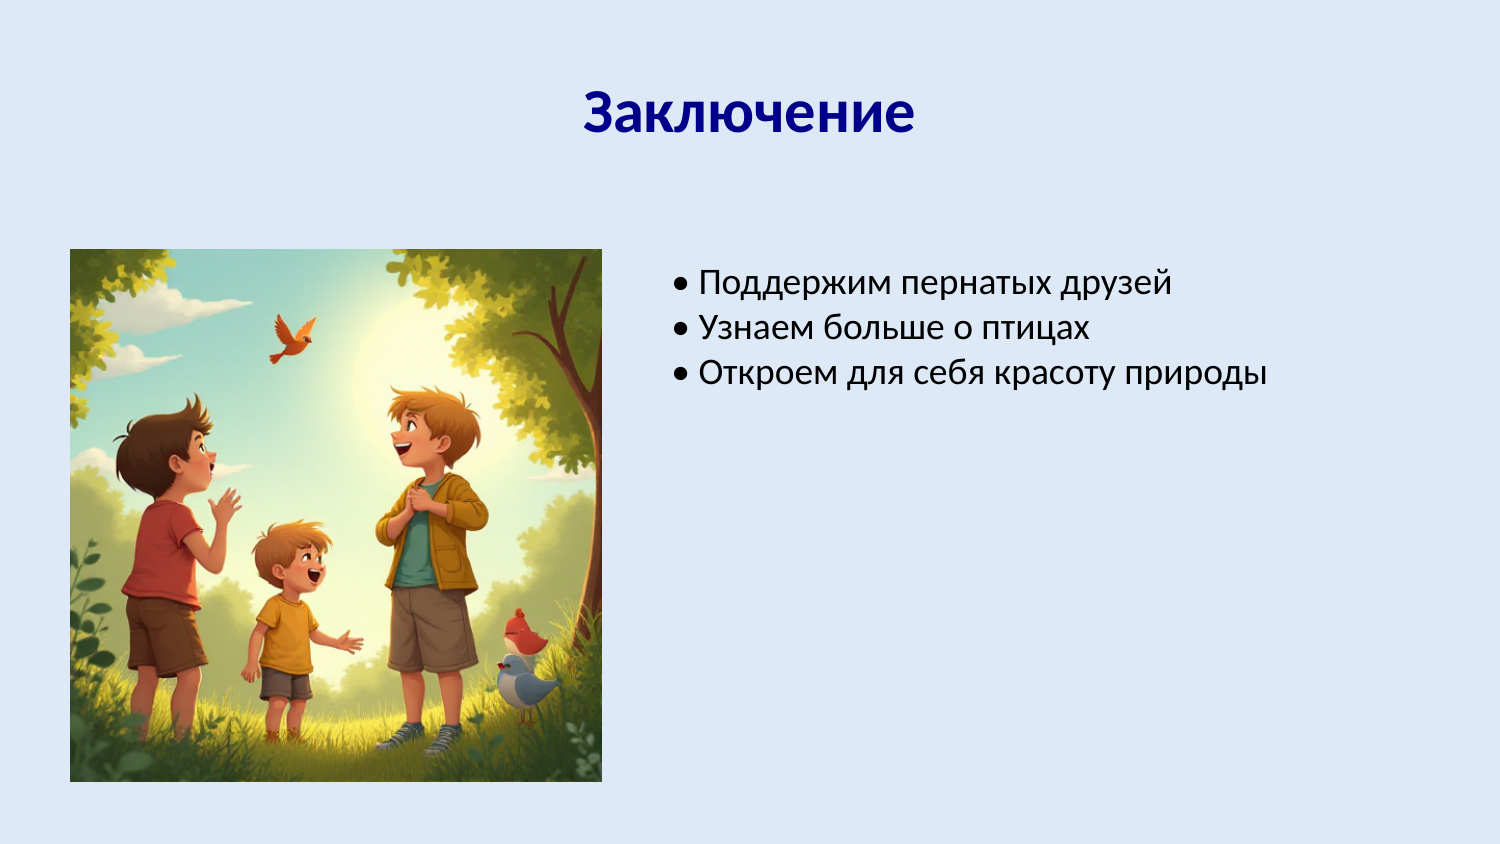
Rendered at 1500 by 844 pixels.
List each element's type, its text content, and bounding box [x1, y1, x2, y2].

text_box • Поддержим пернатых друзей • Узнаем больше о птицах • Откроем для себя красоту природы [656, 249, 1438, 400]
text_box Заключение [62, 62, 1438, 153]
picture [70, 249, 602, 782]
